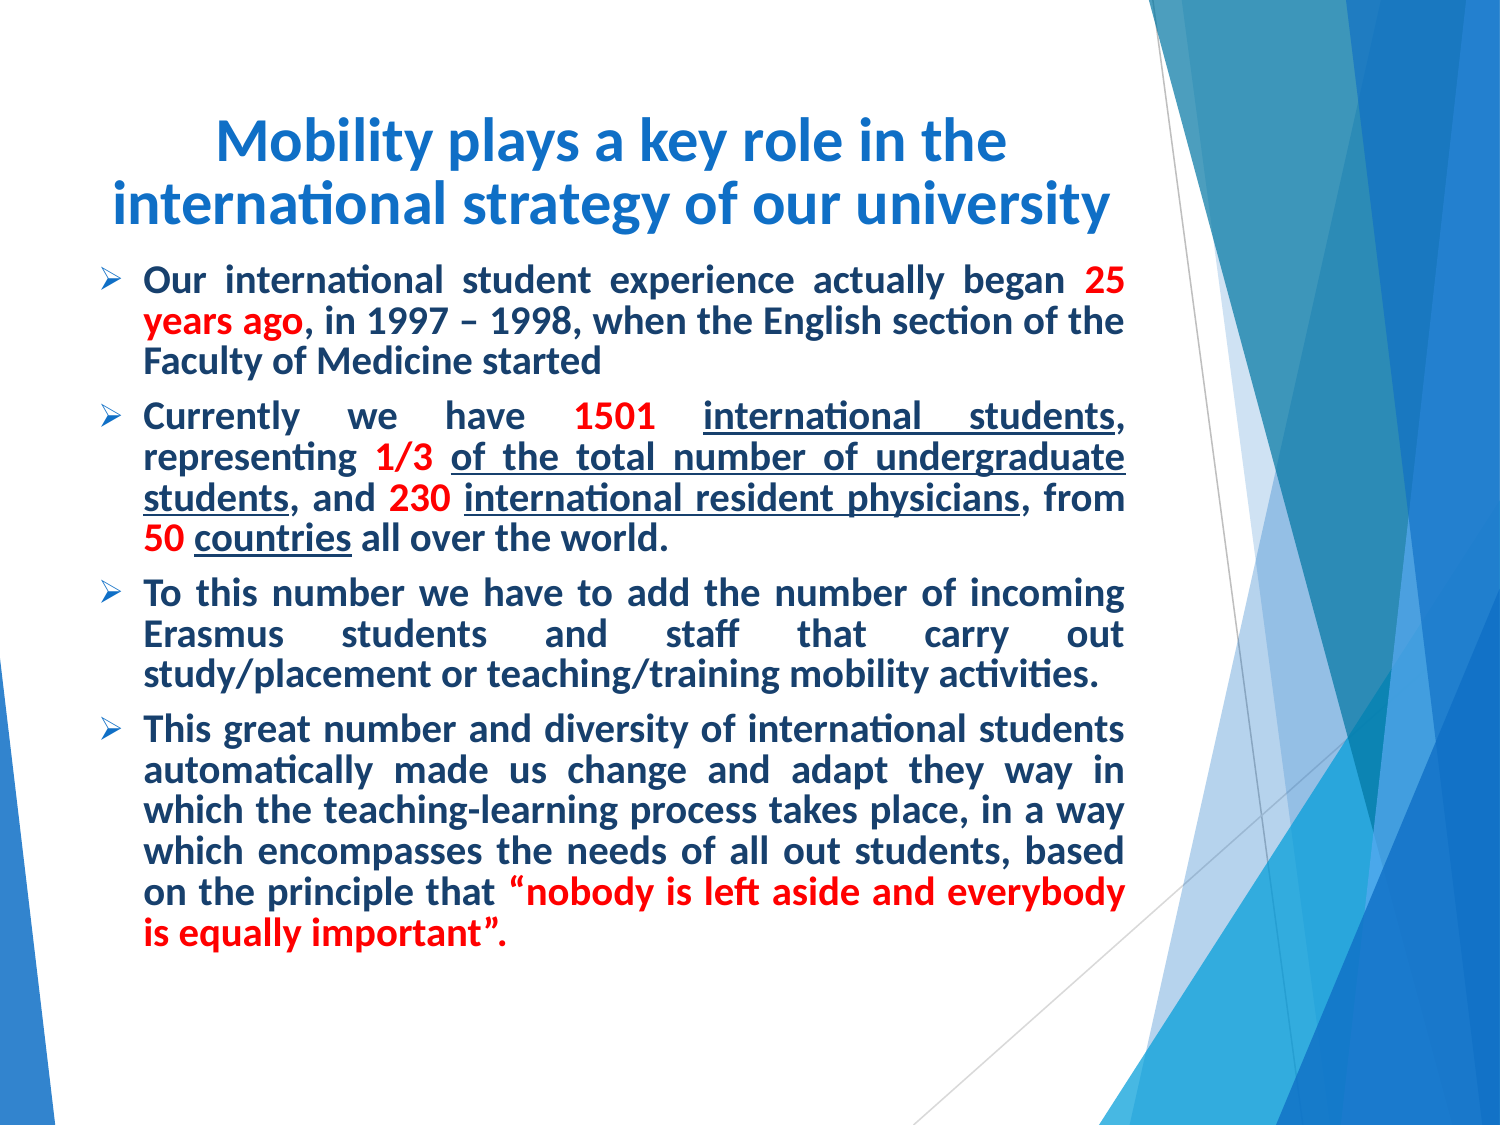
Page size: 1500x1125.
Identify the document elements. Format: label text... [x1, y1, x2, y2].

title Mobility plays a key role in the international strategy of our university [83, 99, 1141, 255]
list Our international student experience actually began 25 years ago, in 1997 – 1998, when the English section of the Faculty of Medicine started Currently we have 1501 international students, representing 1/3 of the total number of undergraduate students, and 230 international resident physicians, from 50 countries all over the world. To this number we have to add the number of incoming Erasmus students and staff that carry out study/placement or teaching/training mobility activities. This great number and diversity of international students automatically made us change and adapt they way in which the teaching-learning process takes place, in a way which encompasses the needs of all out students, based on the principle that “nobody is left aside and everybody is equally important”. [83, 255, 1141, 976]
